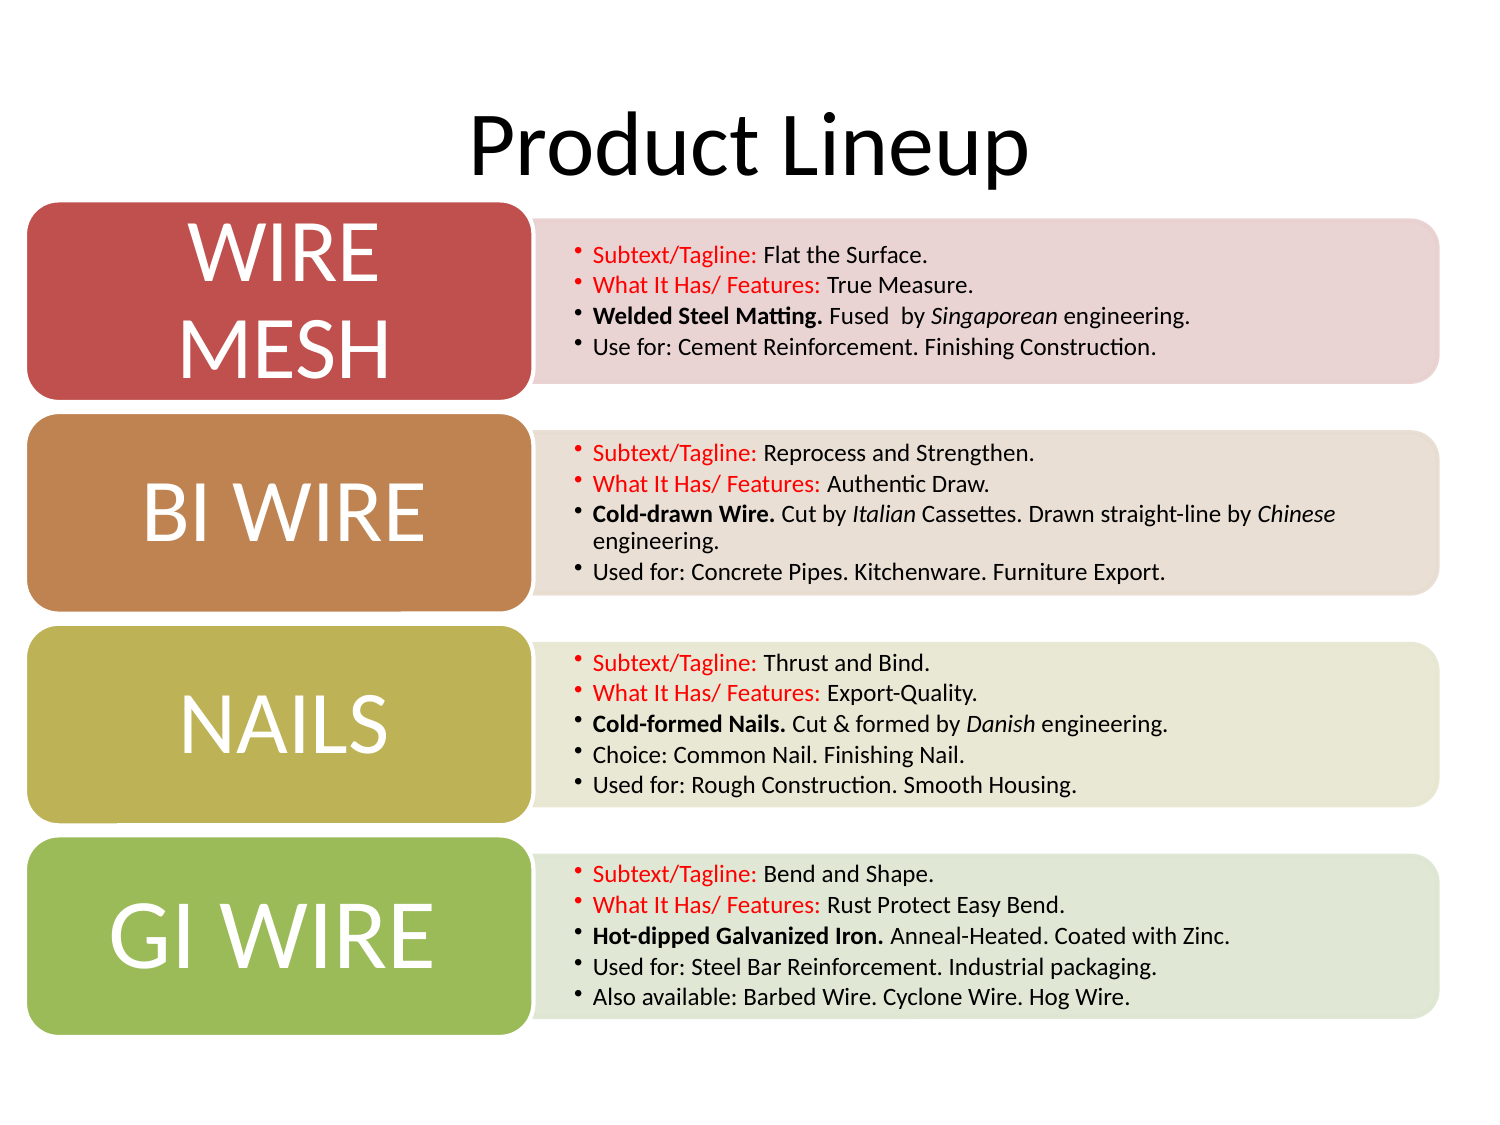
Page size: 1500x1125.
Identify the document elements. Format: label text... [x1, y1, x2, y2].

title Product Lineup [75, 45, 1425, 198]
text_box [24, 199, 1438, 1038]
